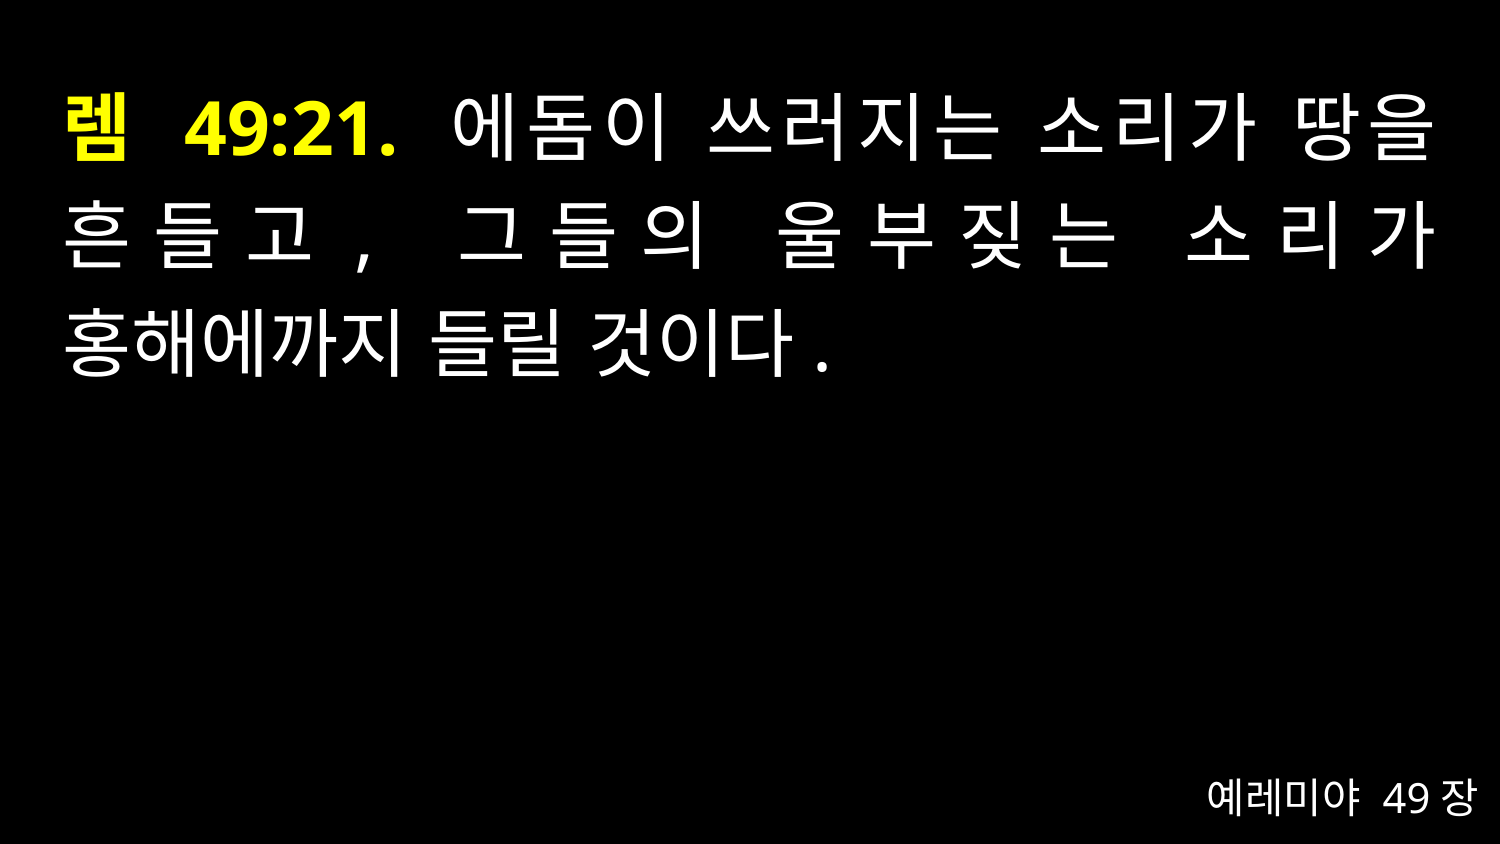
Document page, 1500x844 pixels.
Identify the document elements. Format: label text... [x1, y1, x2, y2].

subtitle 예레미야 49장 [916, 770, 1500, 844]
title 렘 49:21. 에돔이 쓰러지는 소리가 땅을 흔들고, 그들의 울부짖는 소리가 홍해에까지 들릴 것이다. [0, 0, 1500, 844]
